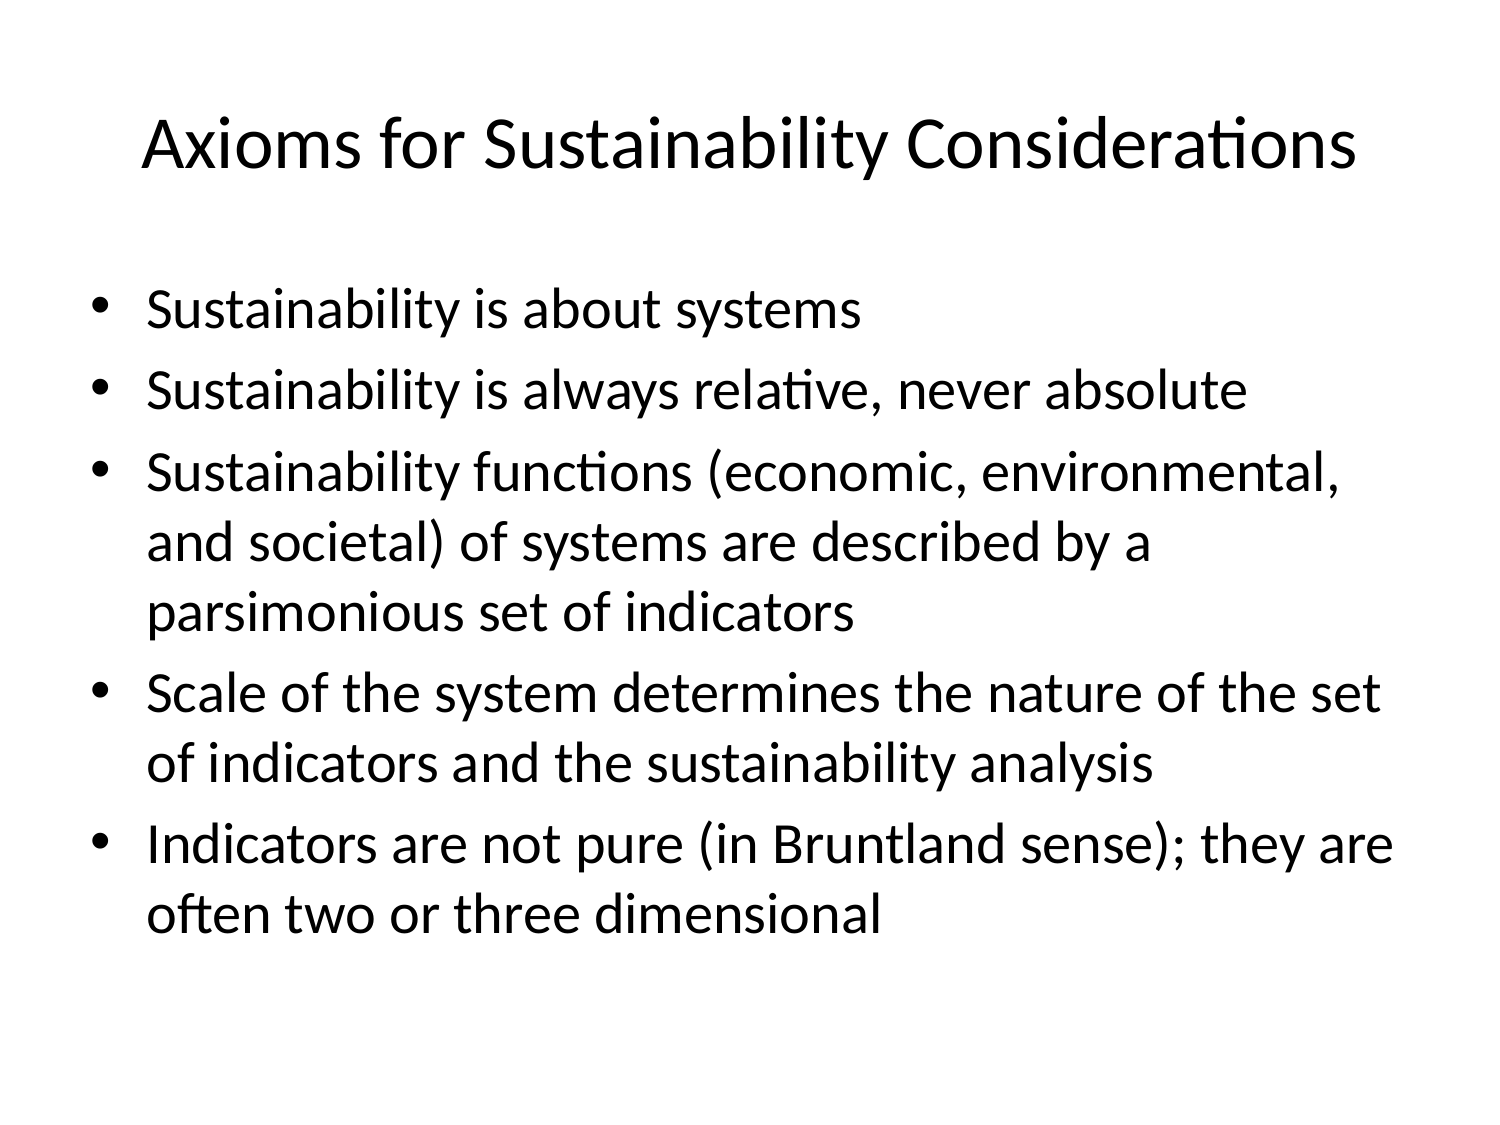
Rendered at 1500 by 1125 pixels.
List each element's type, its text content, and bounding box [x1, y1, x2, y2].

title Axioms for Sustainability Considerations [75, 45, 1425, 233]
list Sustainability is about systems Sustainability is always relative, never absolute Sustainability functions (economic, environmental, and societal) of systems are described by a parsimonious set of indicators Scale of the system determines the nature of the set of indicators and the sustainability analysis Indicators are not pure (in Bruntland sense); they are often two or three dimensional [75, 262, 1425, 1005]
